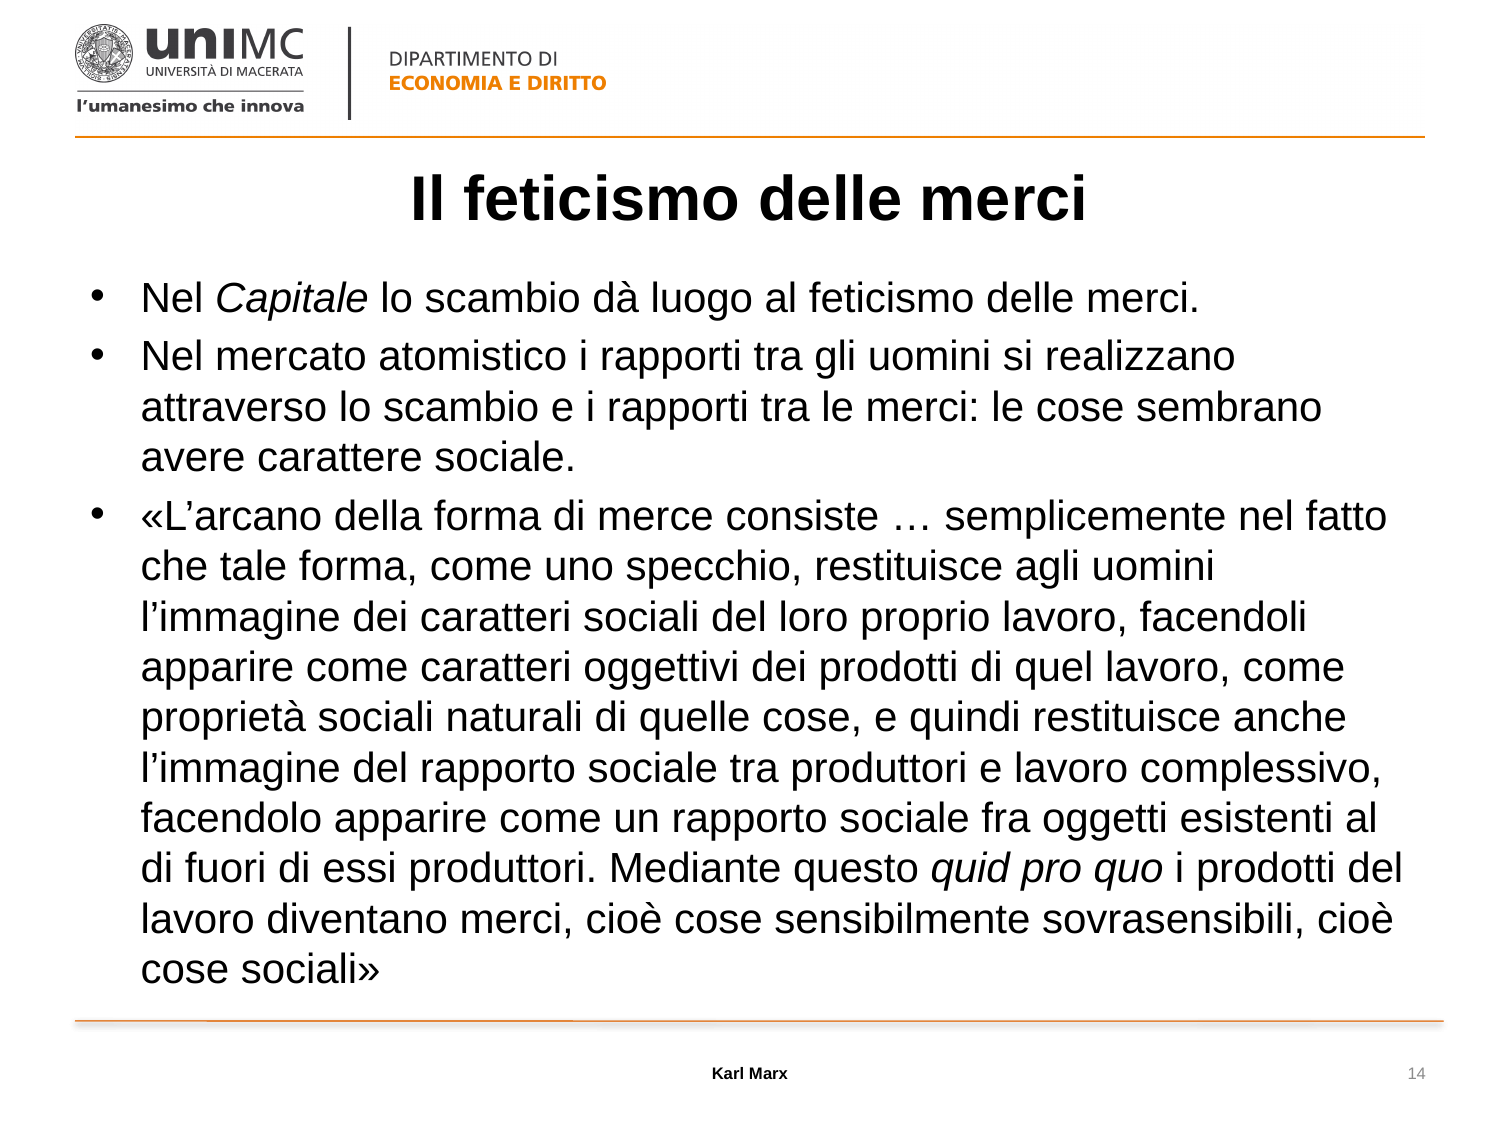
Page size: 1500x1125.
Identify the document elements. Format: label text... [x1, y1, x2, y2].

title Il feticismo delle merci [75, 149, 1425, 241]
list Nel Capitale lo scambio dà luogo al feticismo delle merci. Nel mercato atomistico i rapporti tra gli uomini si realizzano attraverso lo scambio e i rapporti tra le merci: le cose sembrano avere carattere sociale. «L’arcano della forma di merce consiste … semplicemente nel fatto che tale forma, come uno specchio, restituisce agli uomini l’immagine dei caratteri sociali del loro proprio lavoro, facendoli apparire come caratteri oggettivi dei prodotti di quel lavoro, come proprietà sociali naturali di quelle cose, e quindi restituisce anche l’immagine del rapporto sociale tra produttori e lavoro complessivo, facendolo apparire come un rapporto sociale fra oggetti esistenti al di fuori di essi produttori. Mediante questo quid pro quo i prodotti del lavoro diventano merci, cioè cose sensibilmente sovrasensibili, cioè cose sociali» [75, 262, 1425, 1005]
picture [75, 24, 1425, 138]
footer Karl Marx [512, 1042, 988, 1103]
slide_number 14 [1091, 1042, 1442, 1103]
